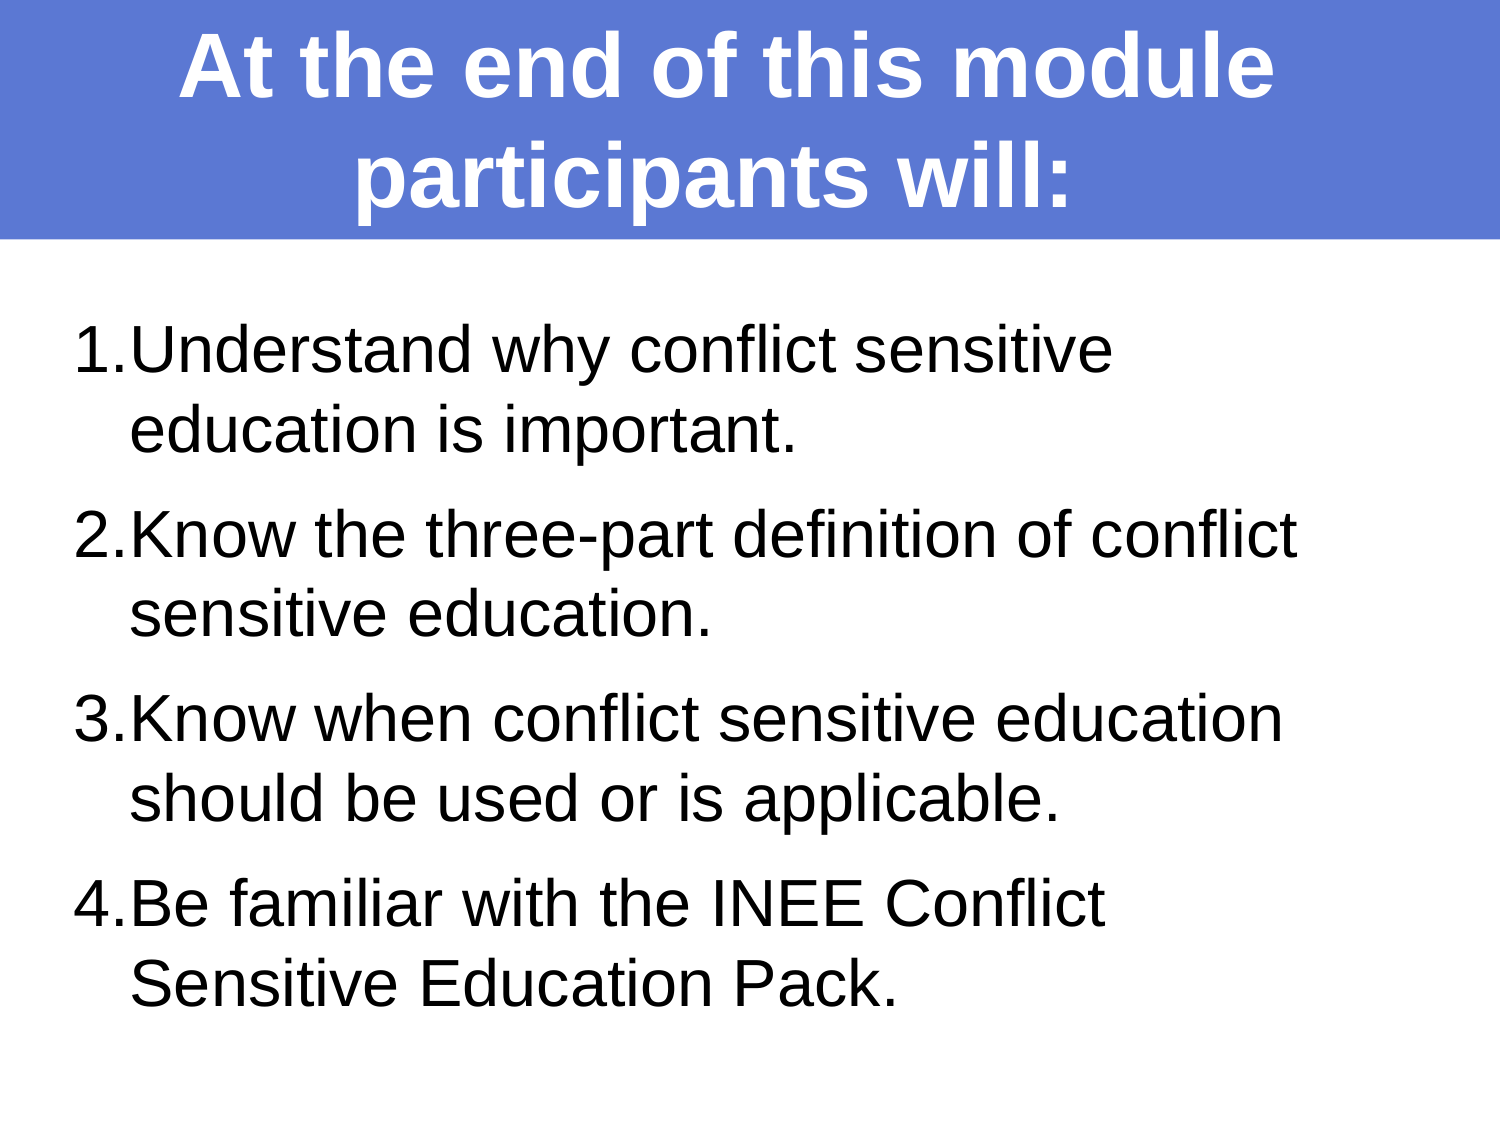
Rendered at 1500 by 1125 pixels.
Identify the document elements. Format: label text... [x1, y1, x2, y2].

title At the end of this module participants will: [0, 73, 1456, 158]
text_box Understand why conflict sensitive education is important. Know the three-part definition of conflict sensitive education. Know when conflict sensitive education should be used or is applicable. Be familiar with the INEE Conflict Sensitive Education Pack. [58, 298, 1389, 1028]
